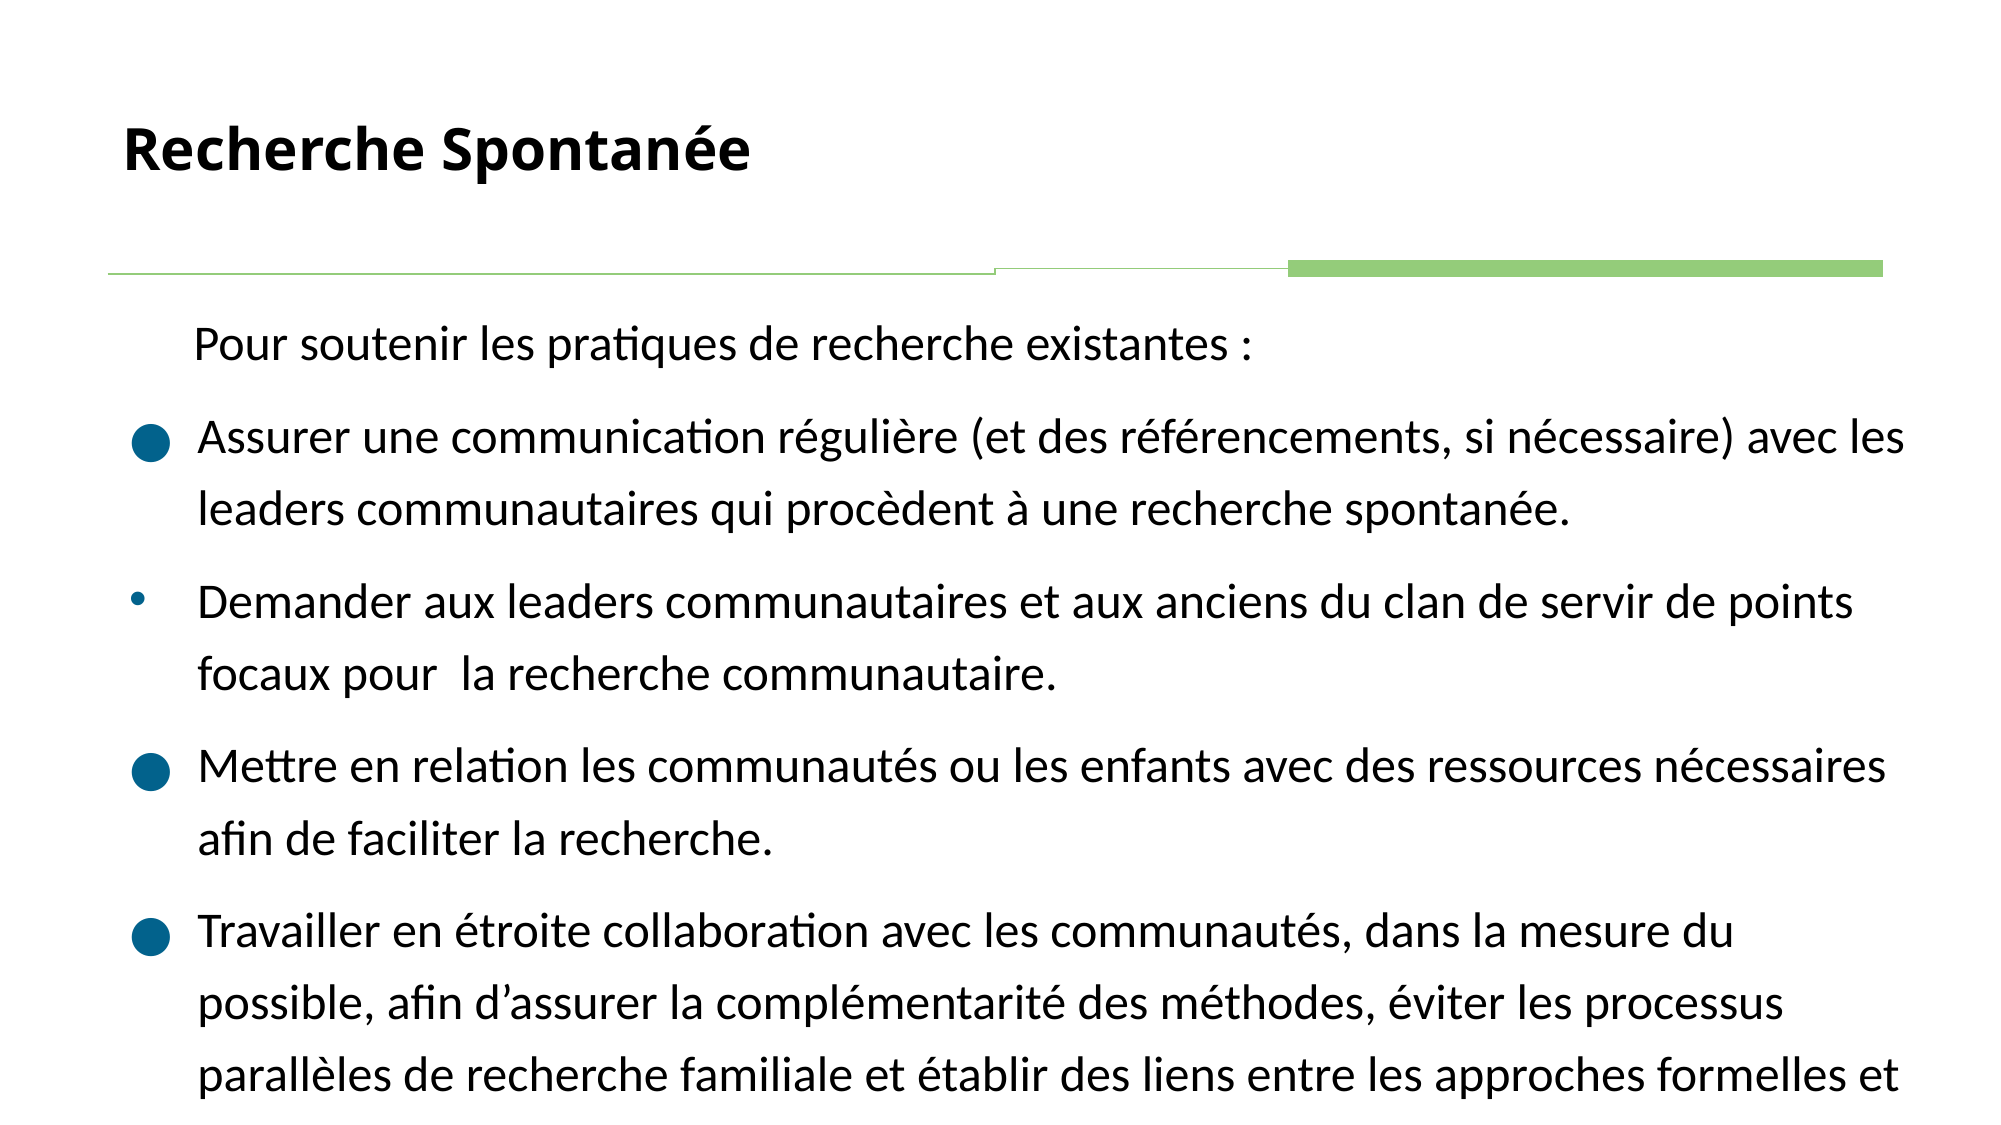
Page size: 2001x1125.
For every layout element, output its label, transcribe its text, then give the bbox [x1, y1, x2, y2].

title Recherche Spontanée [107, 59, 1833, 278]
list Pour soutenir les pratiques de recherche existantes : Assurer une communication régulière (et des référencements, si nécessaire) avec les leaders communautaires qui procèdent à une recherche spontanée. Demander aux leaders communautaires et aux anciens du clan de servir de points focaux pour la recherche communautaire. Mettre en relation les communautés ou les enfants avec des ressources nécessaires afin de faciliter la recherche. Travailler en étroite collaboration avec les communautés, dans la mesure du possible, afin d’assurer la complémentarité des méthodes, éviter les processus parallèles de recherche familiale et établir des liens entre les approches formelles et informelles. [107, 290, 1940, 1125]
